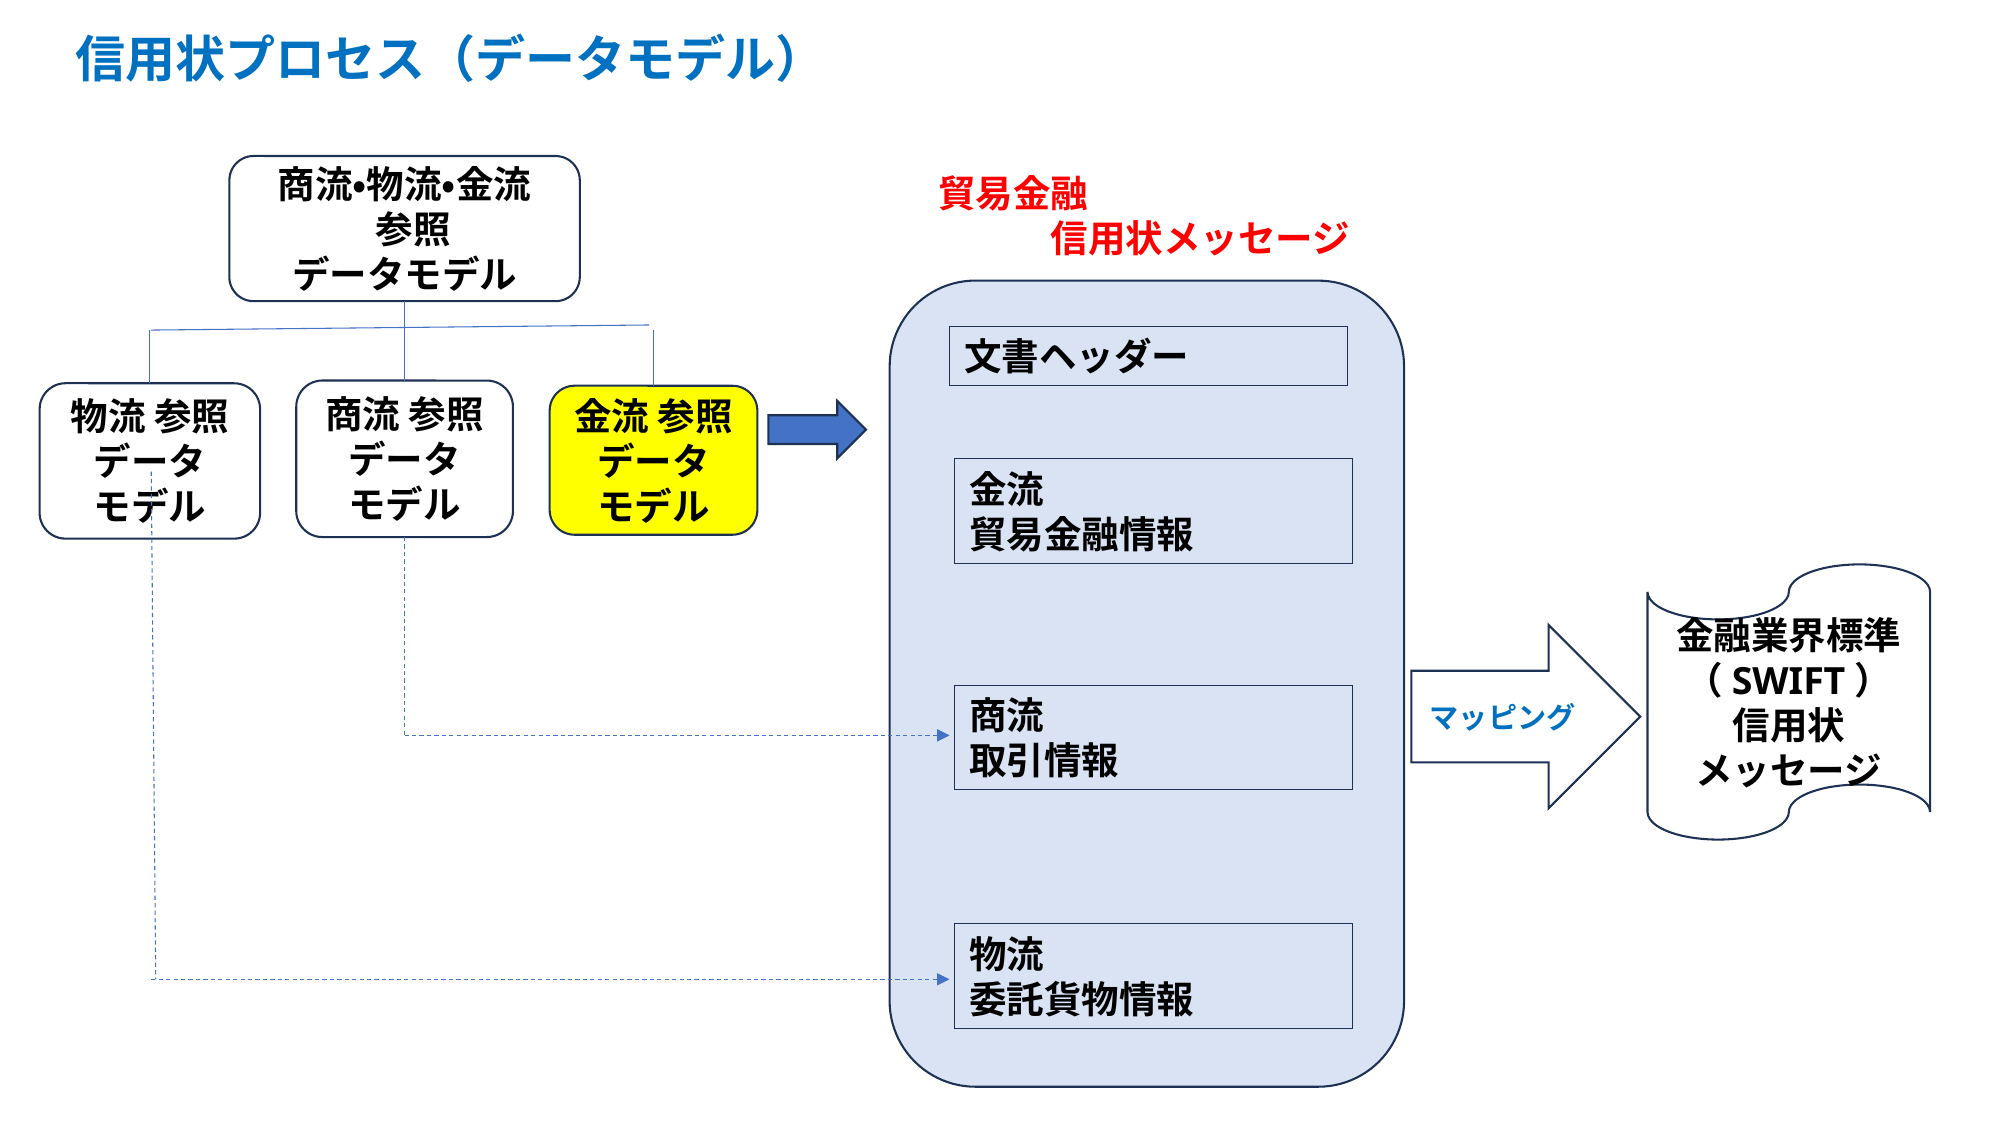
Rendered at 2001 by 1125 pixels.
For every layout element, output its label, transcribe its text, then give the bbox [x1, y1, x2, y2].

text_box 商流・物流・金流 参照 データモデル [228, 154, 581, 303]
text_box 信用状プロセス（データモデル） [60, 20, 881, 96]
text_box 貿易金融 信用状メッセージ [923, 162, 1371, 313]
text_box 金流 貿易金融情報 [954, 458, 1353, 564]
text_box 文書ヘッダー [949, 326, 1348, 386]
text_box 金流 参照 データ モデル [548, 384, 759, 536]
text_box 金融業界標準（SWIFT） 信用状 メッセージ [1646, 563, 1932, 841]
text_box 商流 参照 データ モデル [295, 379, 514, 539]
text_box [405, 324, 649, 330]
text_box マッピング [1410, 622, 1642, 811]
text_box 商流 取引情報 [954, 685, 1353, 790]
text_box 物流 委託貨物情報 [954, 923, 1353, 1029]
text_box 物流 参照 データ モデル [38, 382, 262, 540]
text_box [151, 324, 404, 330]
text_box [767, 398, 868, 461]
text_box [888, 297, 1406, 1088]
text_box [151, 471, 156, 980]
